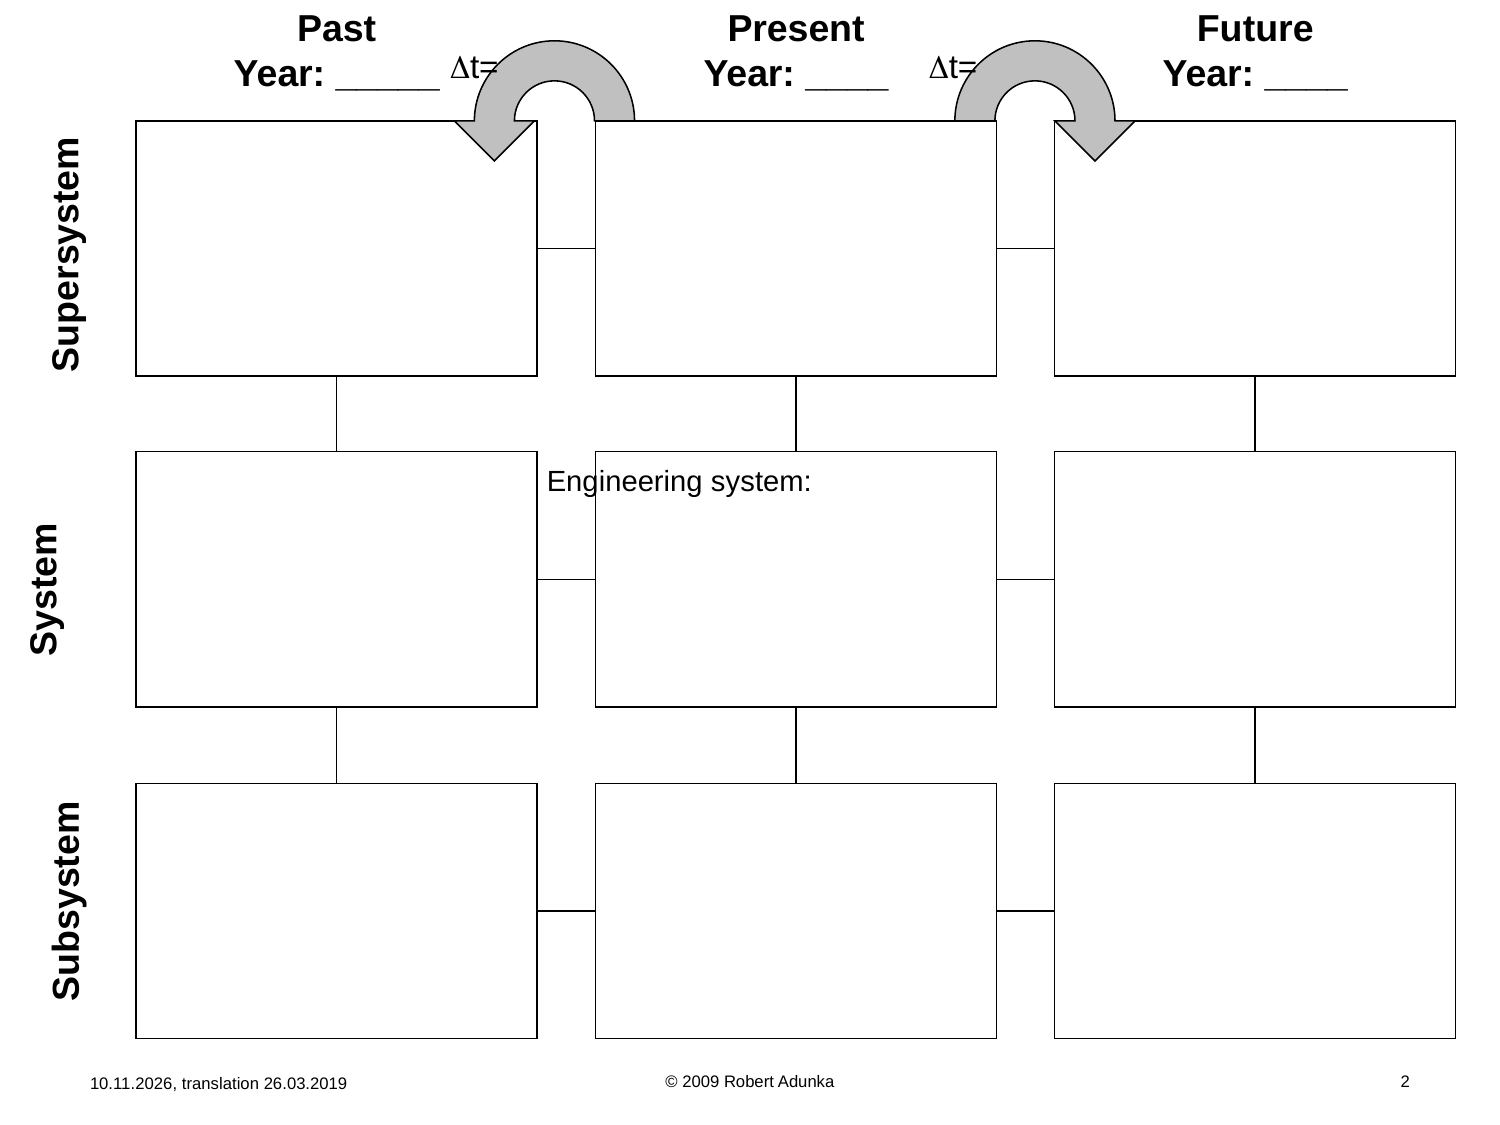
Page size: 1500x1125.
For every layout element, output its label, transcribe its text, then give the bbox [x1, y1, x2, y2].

footer © 2009 Robert Adunka [512, 1063, 988, 1103]
slide_number 2 [1074, 1063, 1425, 1103]
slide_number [75, 1065, 425, 1105]
